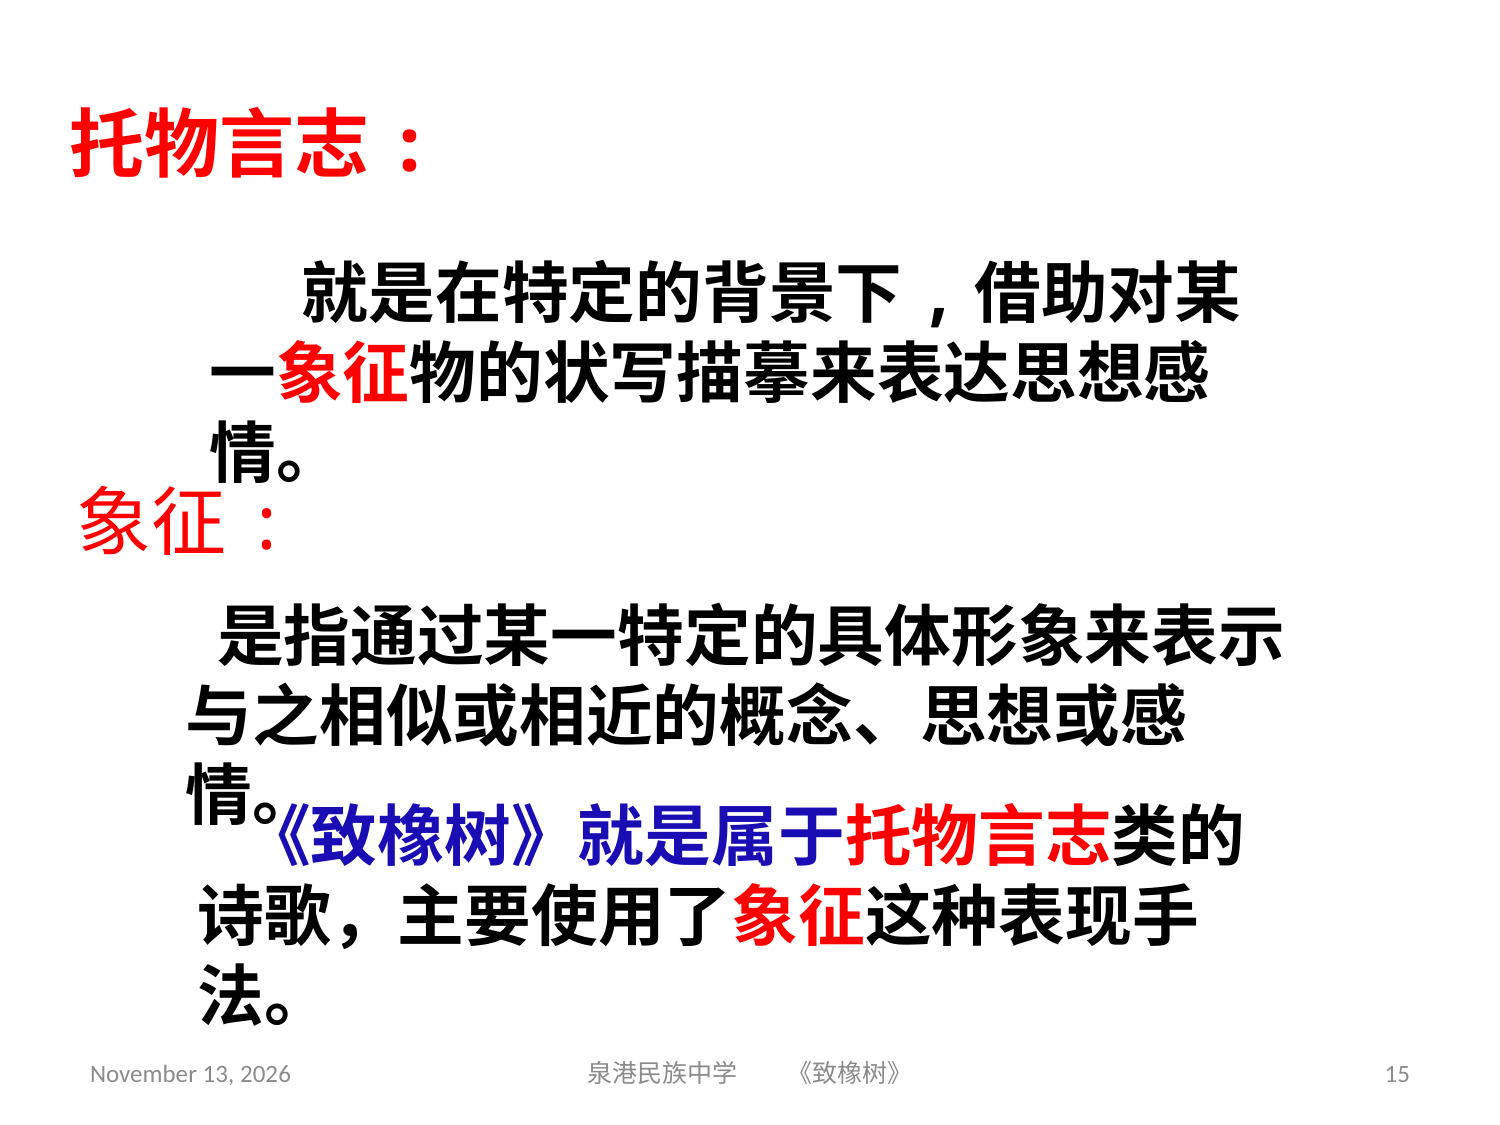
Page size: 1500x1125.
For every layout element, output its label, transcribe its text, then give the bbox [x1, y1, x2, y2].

slide_number 15 [1074, 1042, 1425, 1103]
text_box 就是在特定的背景下,借助对某一象征物的状写描摹来表达思想感情。 [194, 243, 1317, 499]
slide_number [75, 1042, 425, 1103]
text_box 是指通过某一特定的具体形象来表示与之相似或相近的概念、思想或感情。 [171, 586, 1317, 841]
text_box 《致橡树》就是属于托物言志类的诗歌，主要使用了象征这种表现手法。 [182, 786, 1317, 1042]
text_box 象征: [61, 466, 350, 572]
text_box 托物言志: [54, 89, 458, 194]
footer 泉港民族中学 《致橡树》 [512, 1042, 988, 1103]
